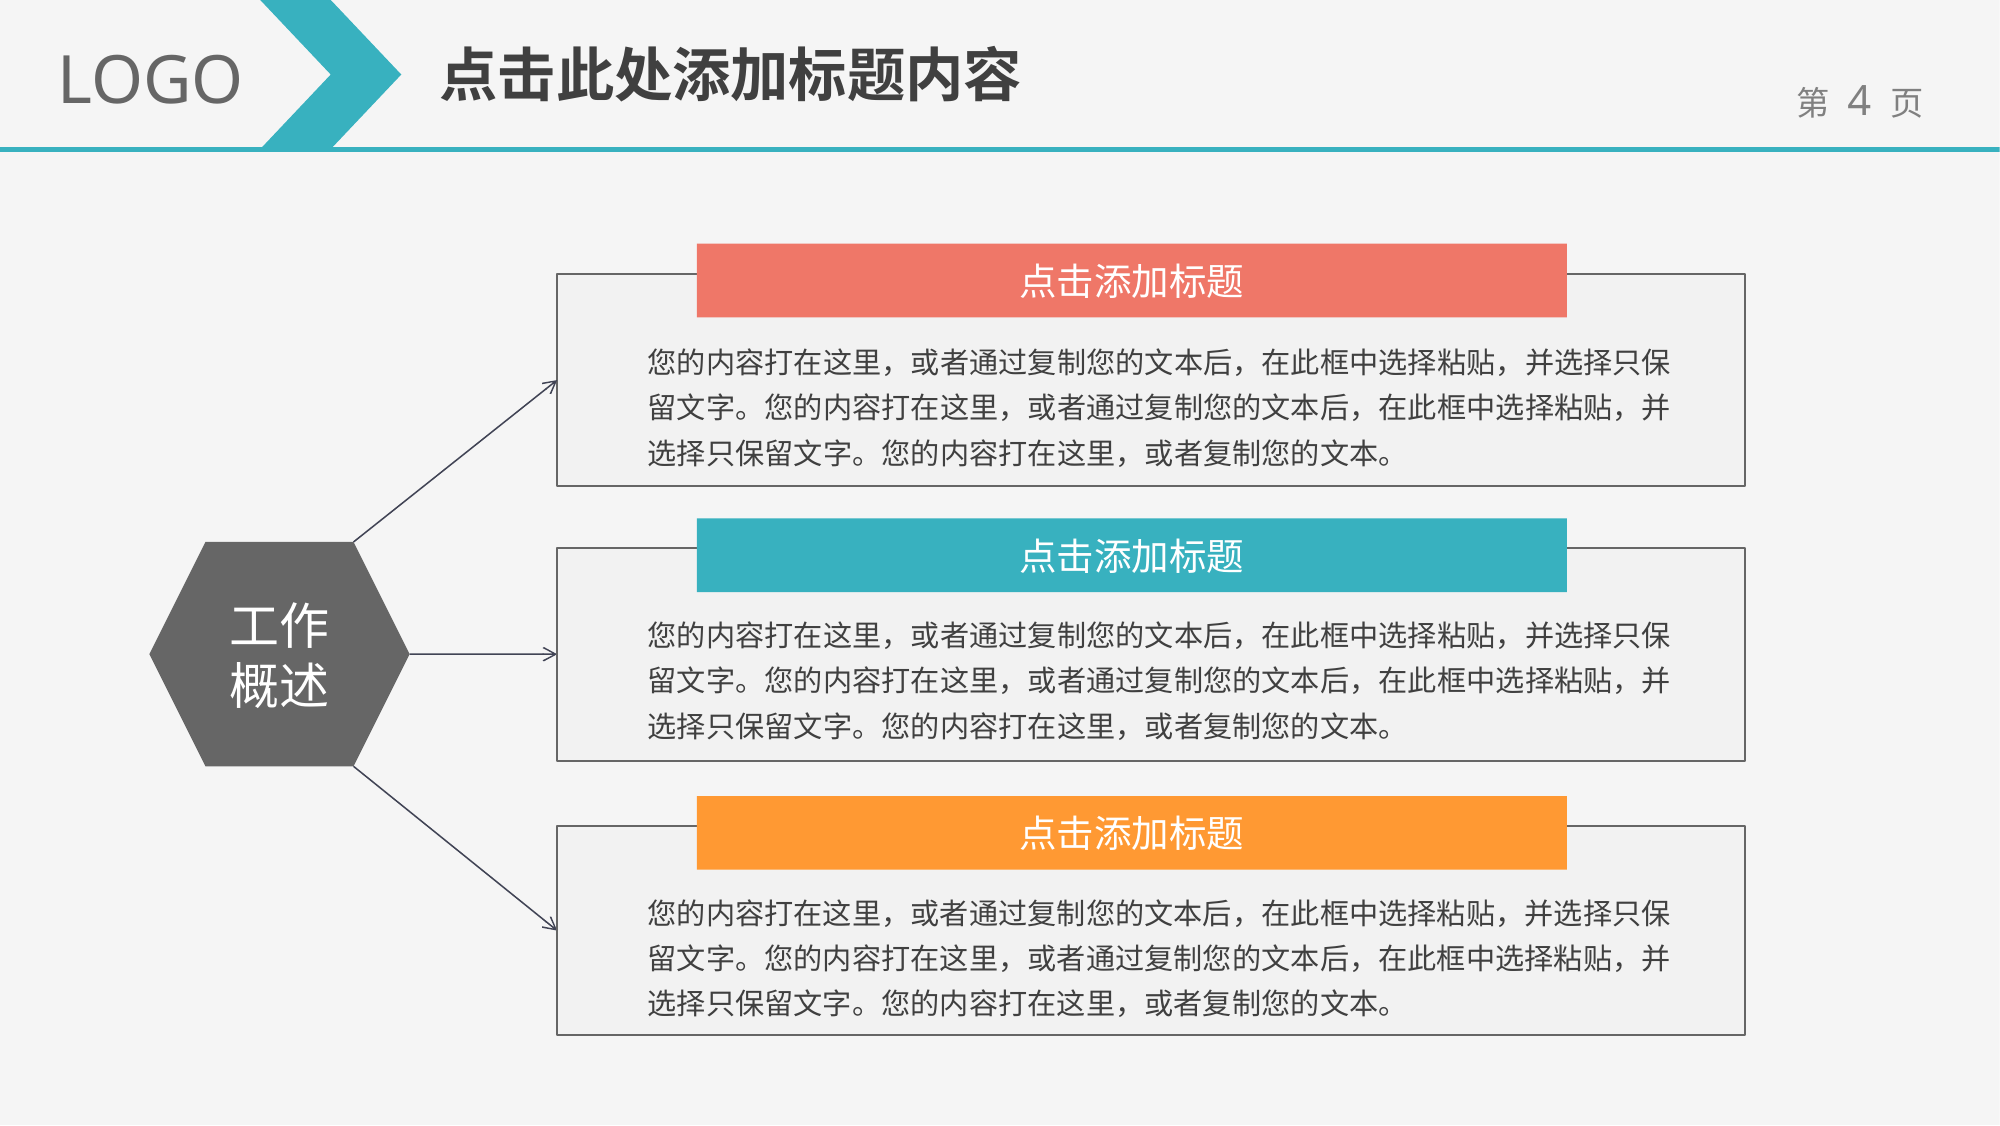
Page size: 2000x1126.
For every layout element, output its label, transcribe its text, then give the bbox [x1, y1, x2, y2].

text_box 您的内容打在这里，或者通过复制您的文本后，在此框中选择粘贴，并选择只保留文字。您的内容打在这里，或者通过复制您的文本后，在此框中选择粘贴，并选择只保留文字。您的内容打在这里，或者复制您的文本。 [632, 877, 1700, 1029]
text_box 工作 概述 [147, 539, 412, 769]
text_box 点击添加标题 [695, 242, 1569, 320]
text_box 点击添加标题 [695, 794, 1569, 872]
text_box 点击添加标题 [695, 516, 1569, 594]
text_box [555, 546, 1748, 763]
text_box 您的内容打在这里，或者通过复制您的文本后，在此框中选择粘贴，并选择只保留文字。您的内容打在这里，或者通过复制您的文本后，在此框中选择粘贴，并选择只保留文字。您的内容打在这里，或者复制您的文本。 [632, 599, 1709, 751]
text_box [555, 272, 1748, 488]
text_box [353, 766, 558, 931]
text_box [555, 824, 1748, 1037]
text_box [353, 379, 558, 543]
text_box 您的内容打在这里，或者通过复制您的文本后，在此框中选择粘贴，并选择只保留文字。您的内容打在这里，或者通过复制您的文本后，在此框中选择粘贴，并选择只保留文字。您的内容打在这里，或者复制您的文本。 [632, 326, 1698, 478]
